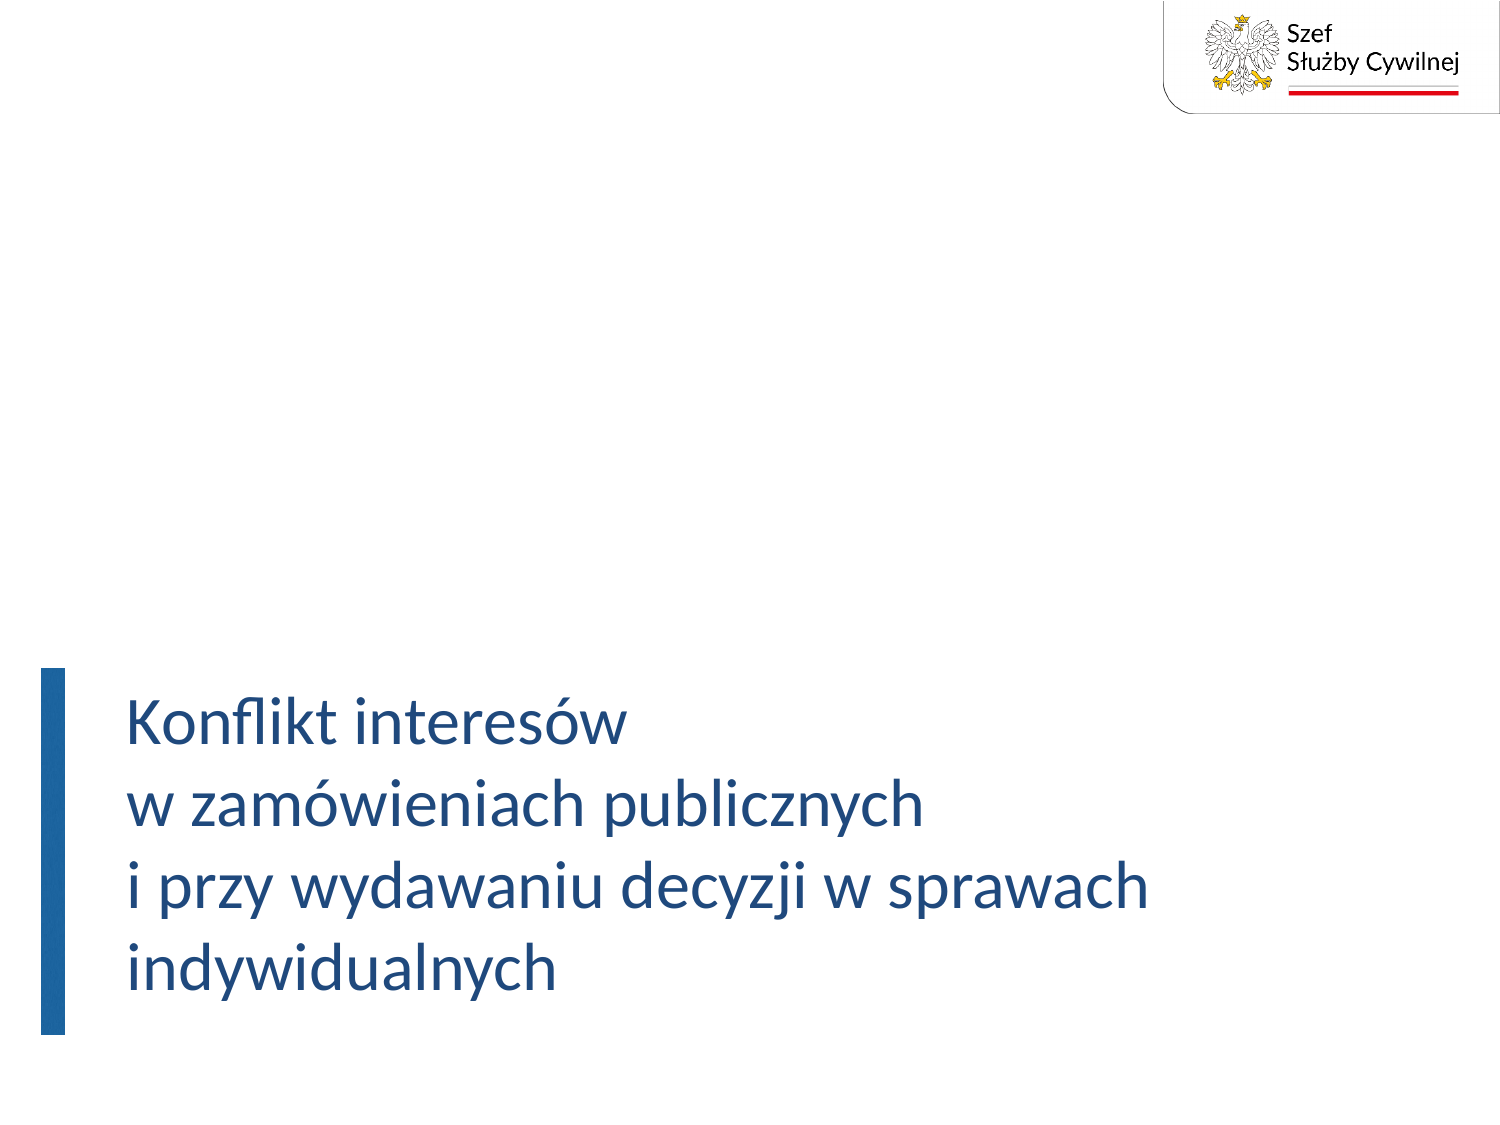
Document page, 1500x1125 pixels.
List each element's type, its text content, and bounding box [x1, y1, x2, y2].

picture [1163, 0, 1500, 114]
picture [41, 668, 65, 1035]
title Konflikt interesów w zamówieniach publicznych i przy wydawaniu decyzji w sprawach indywidualnych [112, 668, 1388, 1012]
